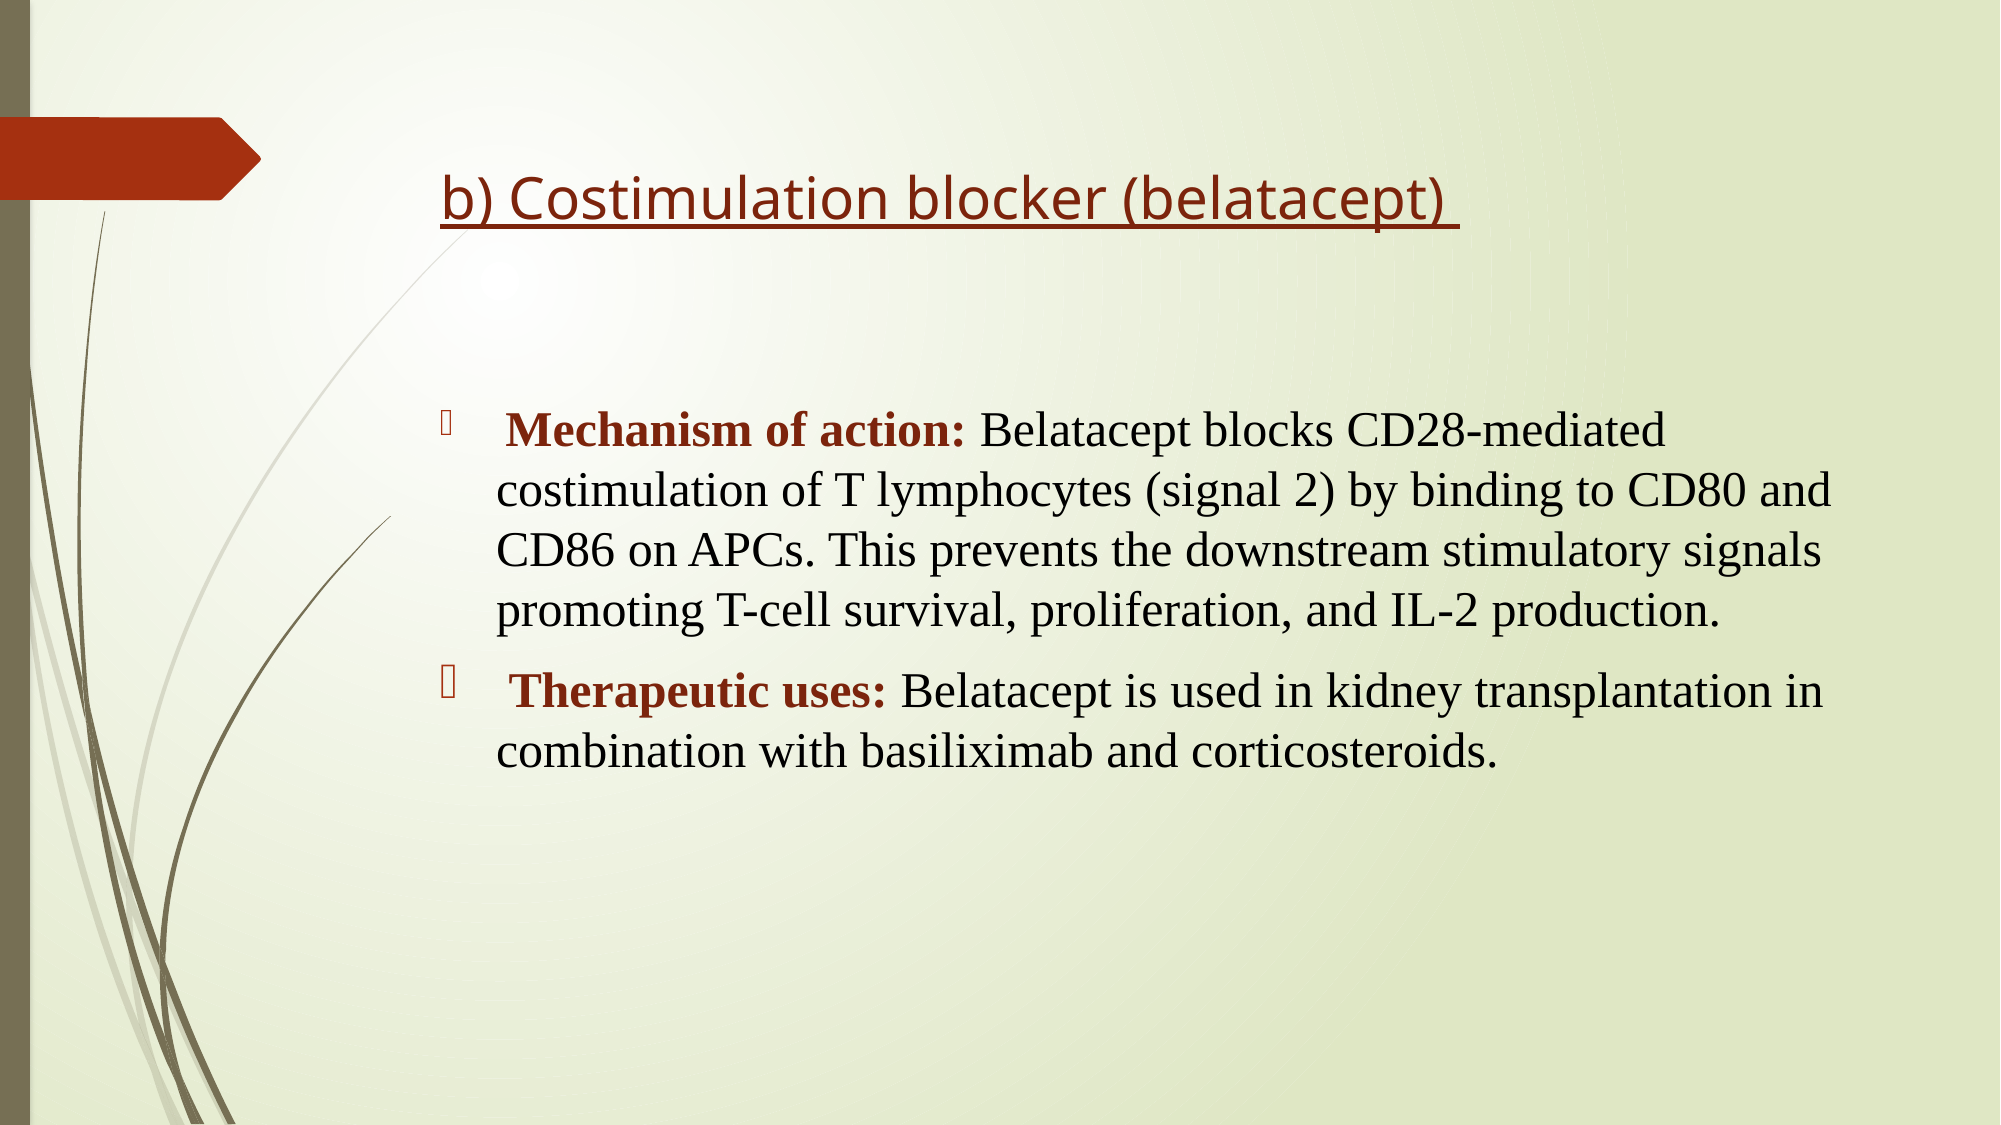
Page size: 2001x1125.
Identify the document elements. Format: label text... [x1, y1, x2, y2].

title b) Costimulation blocker (belatacept) [425, 154, 1888, 313]
list Mechanism of action: Belatacept blocks CD28-mediated costimulation of T lymphocytes (signal 2) by binding to CD80 and CD86 on APCs. This prevents the downstream stimulatory signals promoting T-cell survival, proliferation, and IL-2 production. Therapeutic uses: Belatacept is used in kidney transplantation in combination with basiliximab and corticosteroids. [424, 388, 1888, 970]
